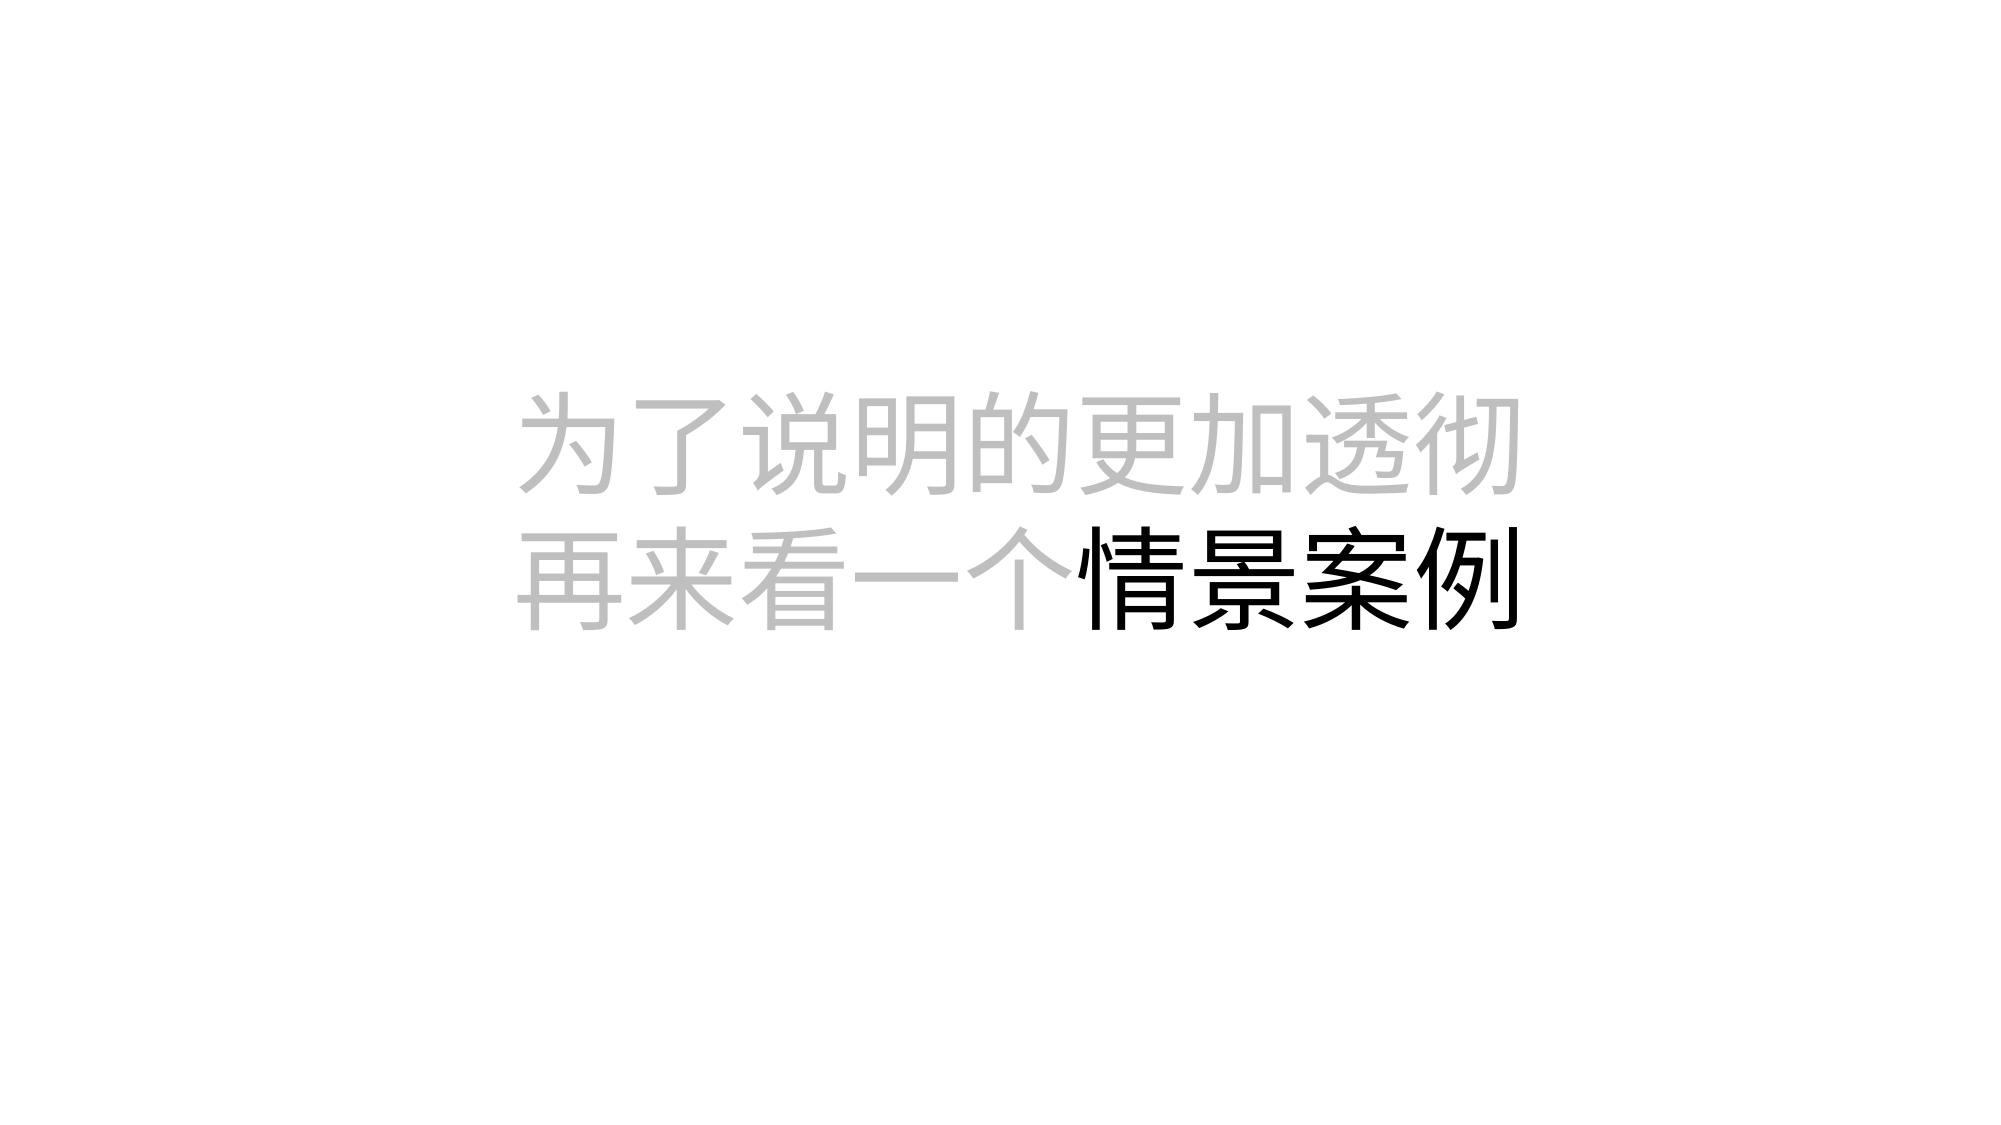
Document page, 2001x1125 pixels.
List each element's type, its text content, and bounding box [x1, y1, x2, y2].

text_box 为了说明的更加透彻 再来看一个情景案例 [498, 366, 1643, 655]
